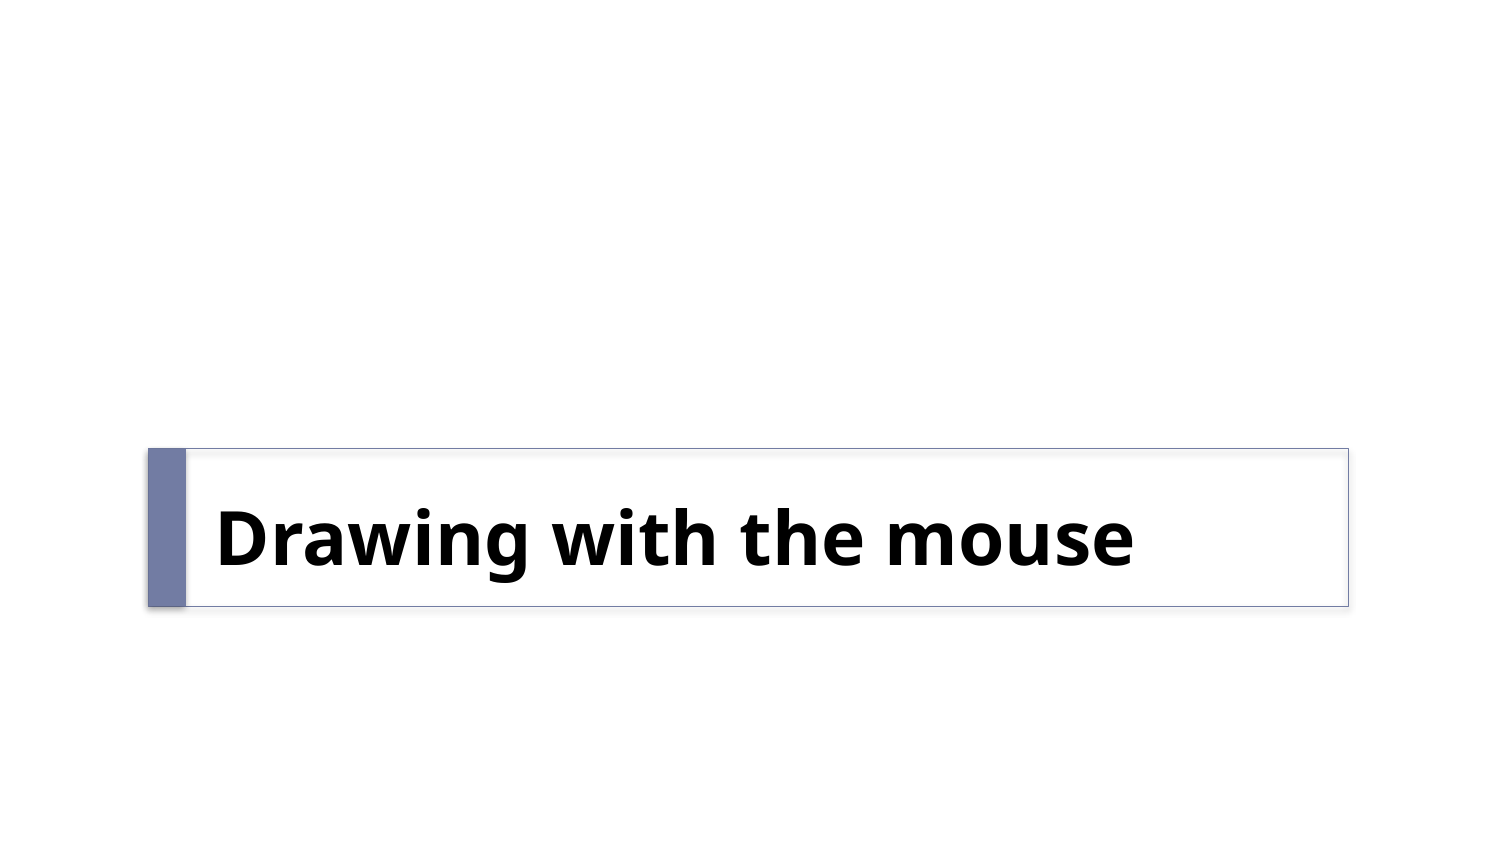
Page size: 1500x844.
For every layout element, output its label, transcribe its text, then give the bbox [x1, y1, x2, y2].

title Drawing with the mouse [200, 478, 1325, 600]
